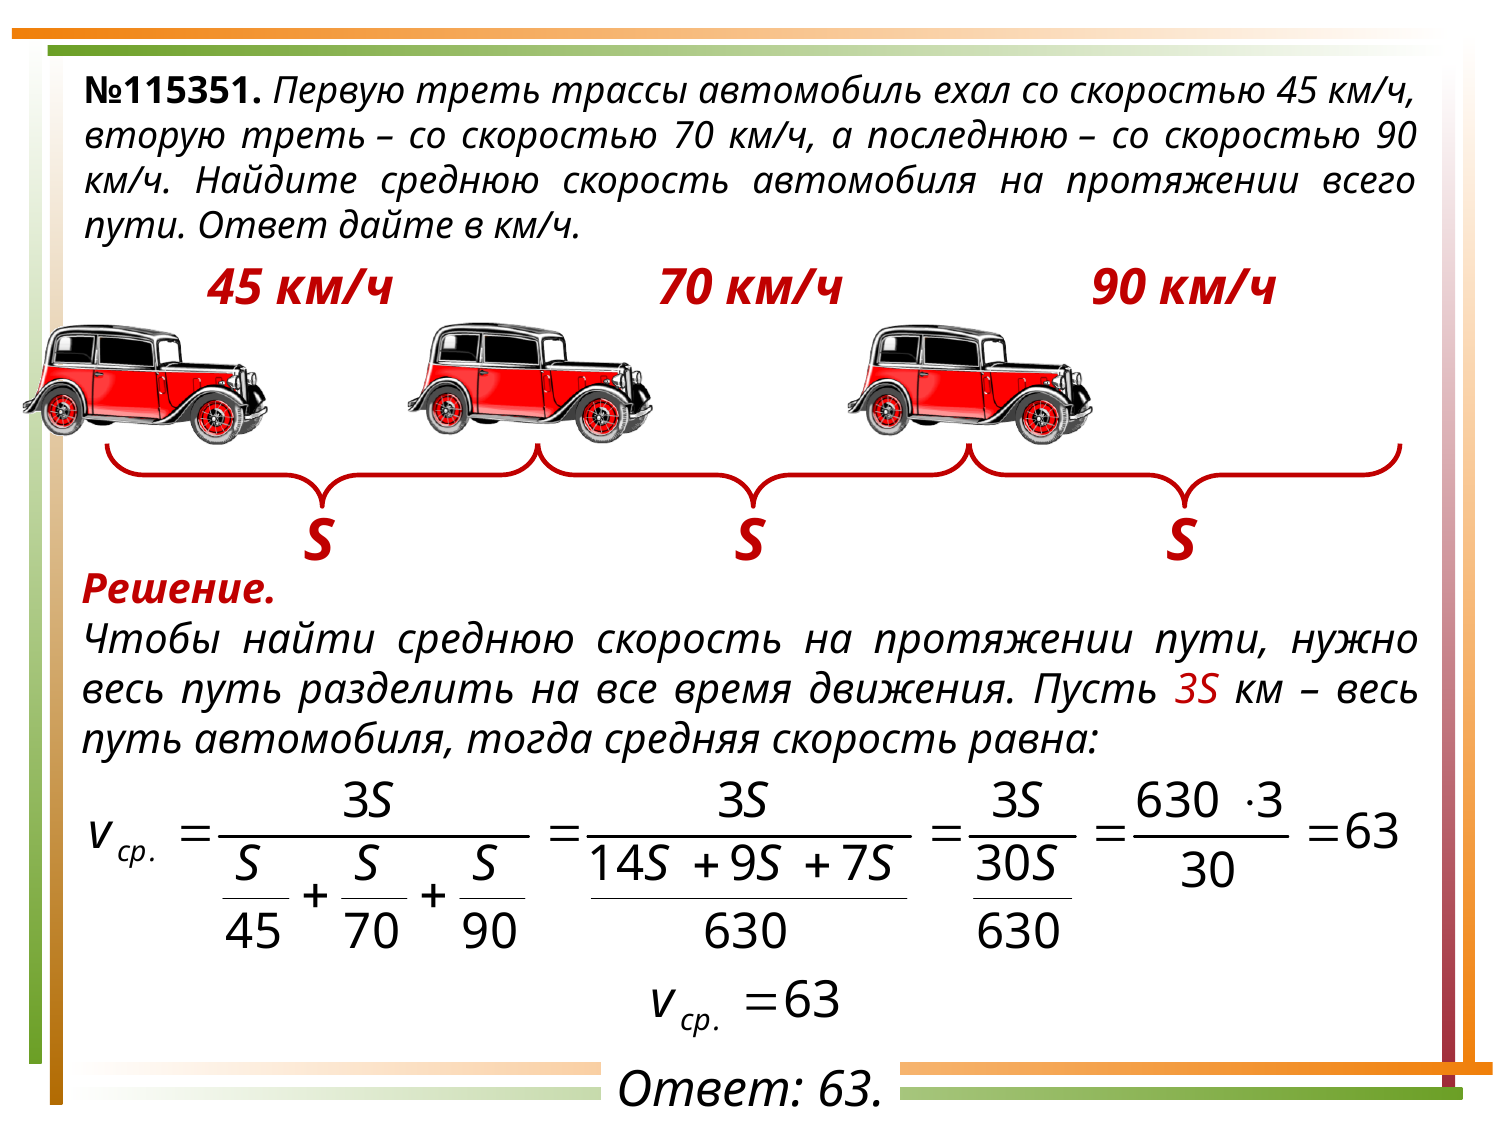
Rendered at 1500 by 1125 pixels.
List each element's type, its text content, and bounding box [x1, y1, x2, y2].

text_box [106, 443, 532, 585]
text_box №115351. Первую треть трассы автомобиль ехал со скоростью 45 км/ч, вторую треть – со скоростью 70 км/ч, а последнюю – со скоростью 90 км/ч. Найдите среднюю скорость автомобиля на протяжении всего пути. Ответ дайте в км/ч. [69, 58, 1432, 254]
picture [19, 318, 271, 449]
text_box [574, 1062, 578, 1075]
text_box Ответ: 63. [601, 1049, 900, 1124]
text_box 45 км/ч [192, 246, 409, 322]
text_box 70 км/ч [642, 246, 859, 322]
picture [844, 318, 1096, 449]
text_box 90 км/ч [1076, 246, 1293, 322]
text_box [969, 443, 1401, 585]
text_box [648, 965, 853, 1048]
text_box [86, 770, 1415, 961]
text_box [537, 443, 964, 585]
picture [403, 317, 655, 447]
text_box Решение. Чтобы найти среднюю скорость на протяжении пути, нужно весь путь разделить на все время движения. Пусть 3S км – весь путь автомобиля, тогда средняя скорость равна: [66, 554, 1435, 770]
